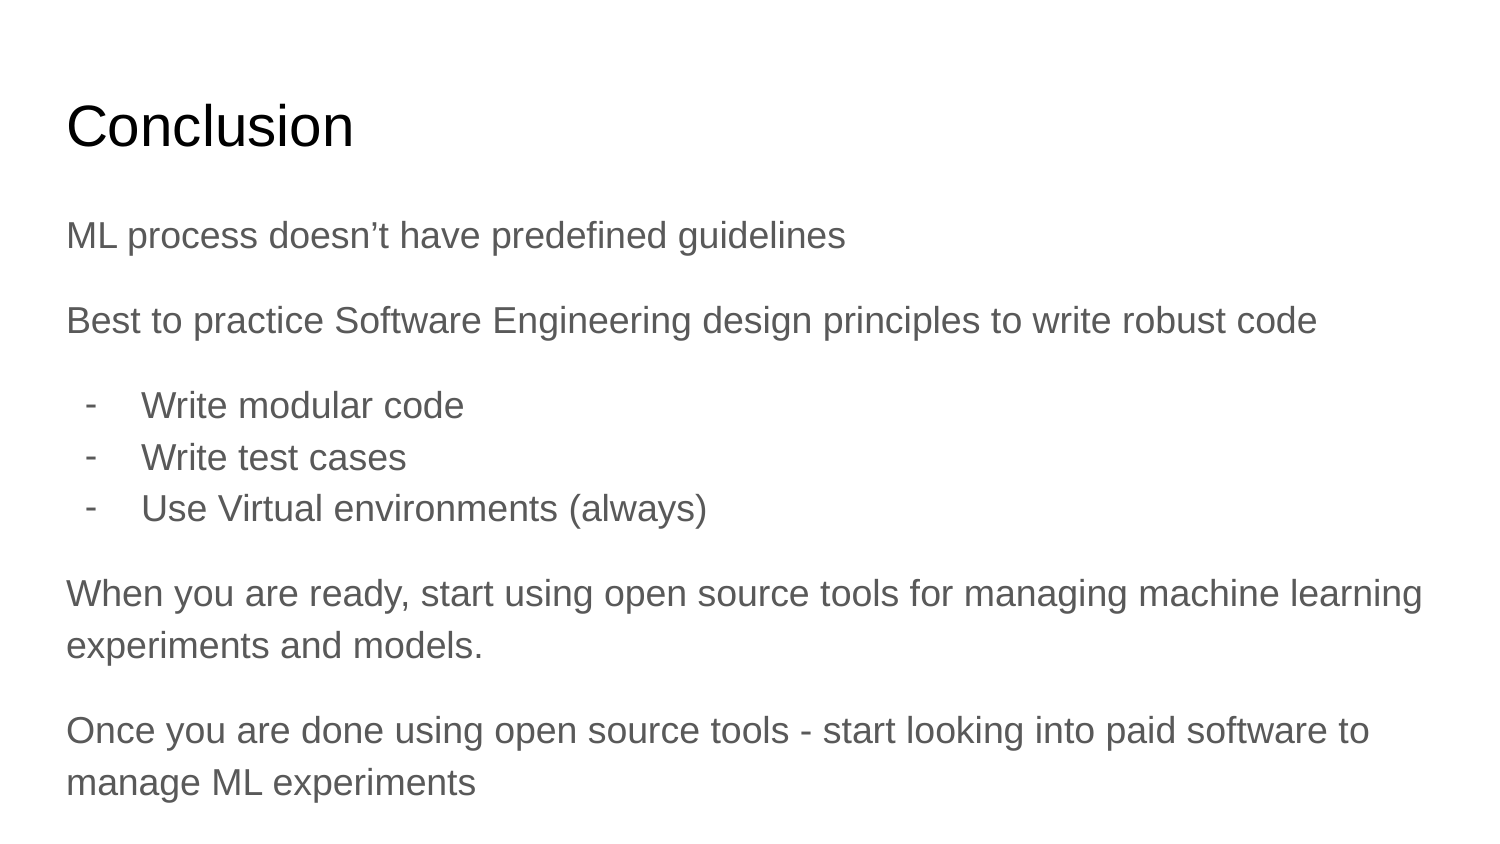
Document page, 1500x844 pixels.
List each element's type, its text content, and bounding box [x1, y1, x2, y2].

title Conclusion [51, 72, 1449, 167]
list ML process doesn’t have predefined guidelines Best to practice Software Engineering design principles to write robust code Write modular code Write test cases Use Virtual environments (always) When you are ready, start using open source tools for managing machine learning experiments and models. Once you are done using open source tools - start looking into paid software to manage ML experiments [51, 189, 1449, 750]
